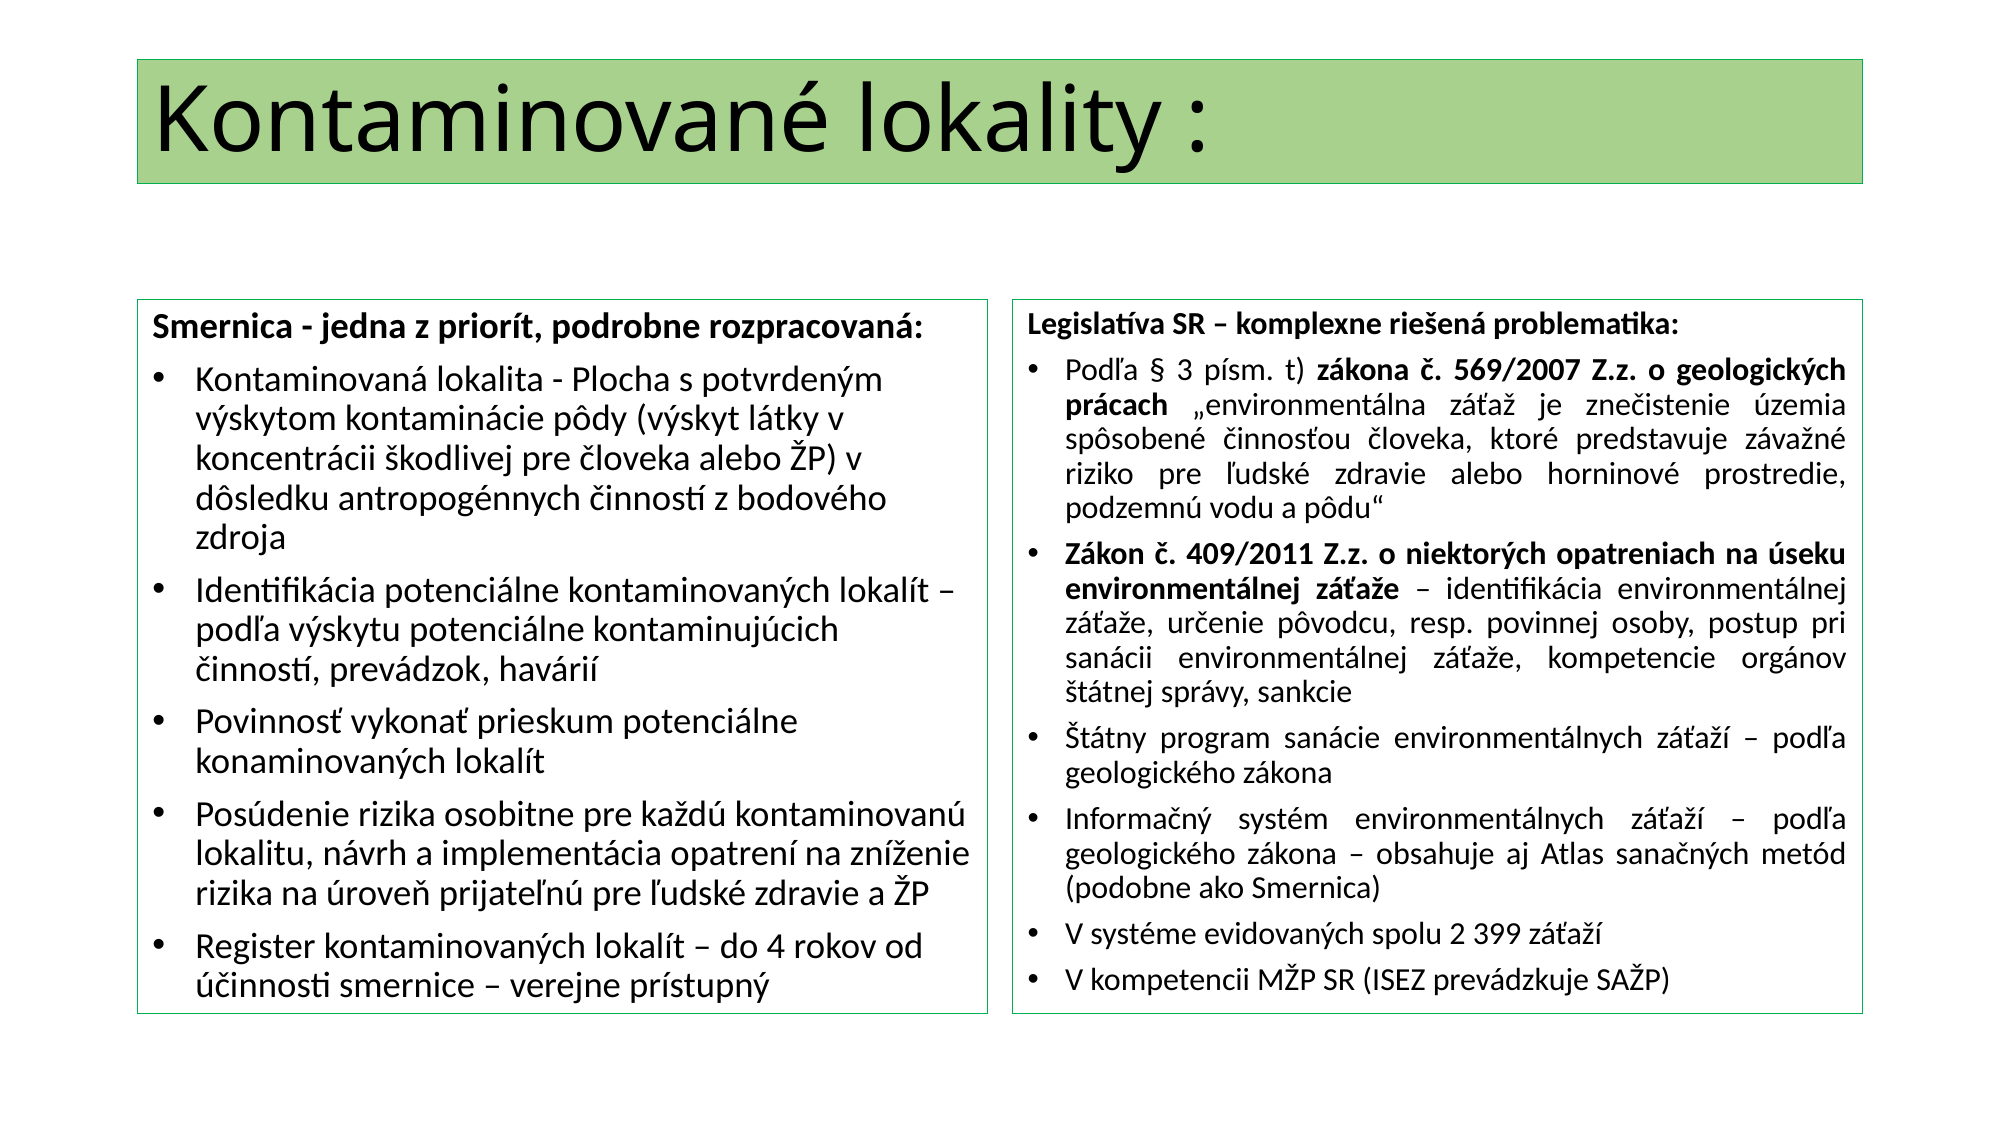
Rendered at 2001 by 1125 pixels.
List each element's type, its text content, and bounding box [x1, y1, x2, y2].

list Smernica - jedna z priorít, podrobne rozpracovaná: Kontaminovaná lokalita - Plocha s potvrdeným výskytom kontaminácie pôdy (výskyt látky v koncentrácii škodlivej pre človeka alebo ŽP) v dôsledku antropogénnych činností z bodového zdroja Identifikácia potenciálne kontaminovaných lokalít – podľa výskytu potenciálne kontaminujúcich činností, prevádzok, havárií Povinnosť vykonať prieskum potenciálne konaminovaných lokalít Posúdenie rizika osobitne pre každú kontaminovanú lokalitu, návrh a implementácia opatrení na zníženie rizika na úroveň prijateľnú pre ľudské zdravie a ŽP Register kontaminovaných lokalít – do 4 rokov od účinnosti smernice – verejne prístupný [137, 299, 988, 1014]
title Kontaminované lokality : [137, 59, 1863, 184]
list Legislatíva SR – komplexne riešená problematika: Podľa § 3 písm. t) zákona č. 569/2007 Z.z. o geologických prácach „environmentálna záťaž je znečistenie územia spôsobené činnosťou človeka, ktoré predstavuje závažné riziko pre ľudské zdravie alebo horninové prostredie, podzemnú vodu a pôdu“ Zákon č. 409/2011 Z.z. o niektorých opatreniach na úseku environmentálnej záťaže – identifikácia environmentálnej záťaže, určenie pôvodcu, resp. povinnej osoby, postup pri sanácii environmentálnej záťaže, kompetencie orgánov štátnej správy, sankcie Štátny program sanácie environmentálnych záťaží – podľa geologického zákona Informačný systém environmentálnych záťaží – podľa geologického zákona – obsahuje aj Atlas sanačných metód (podobne ako Smernica) V systéme evidovaných spolu 2 399 záťaží V kompetencii MŽP SR (ISEZ prevádzkuje SAŽP) [1012, 299, 1863, 1014]
